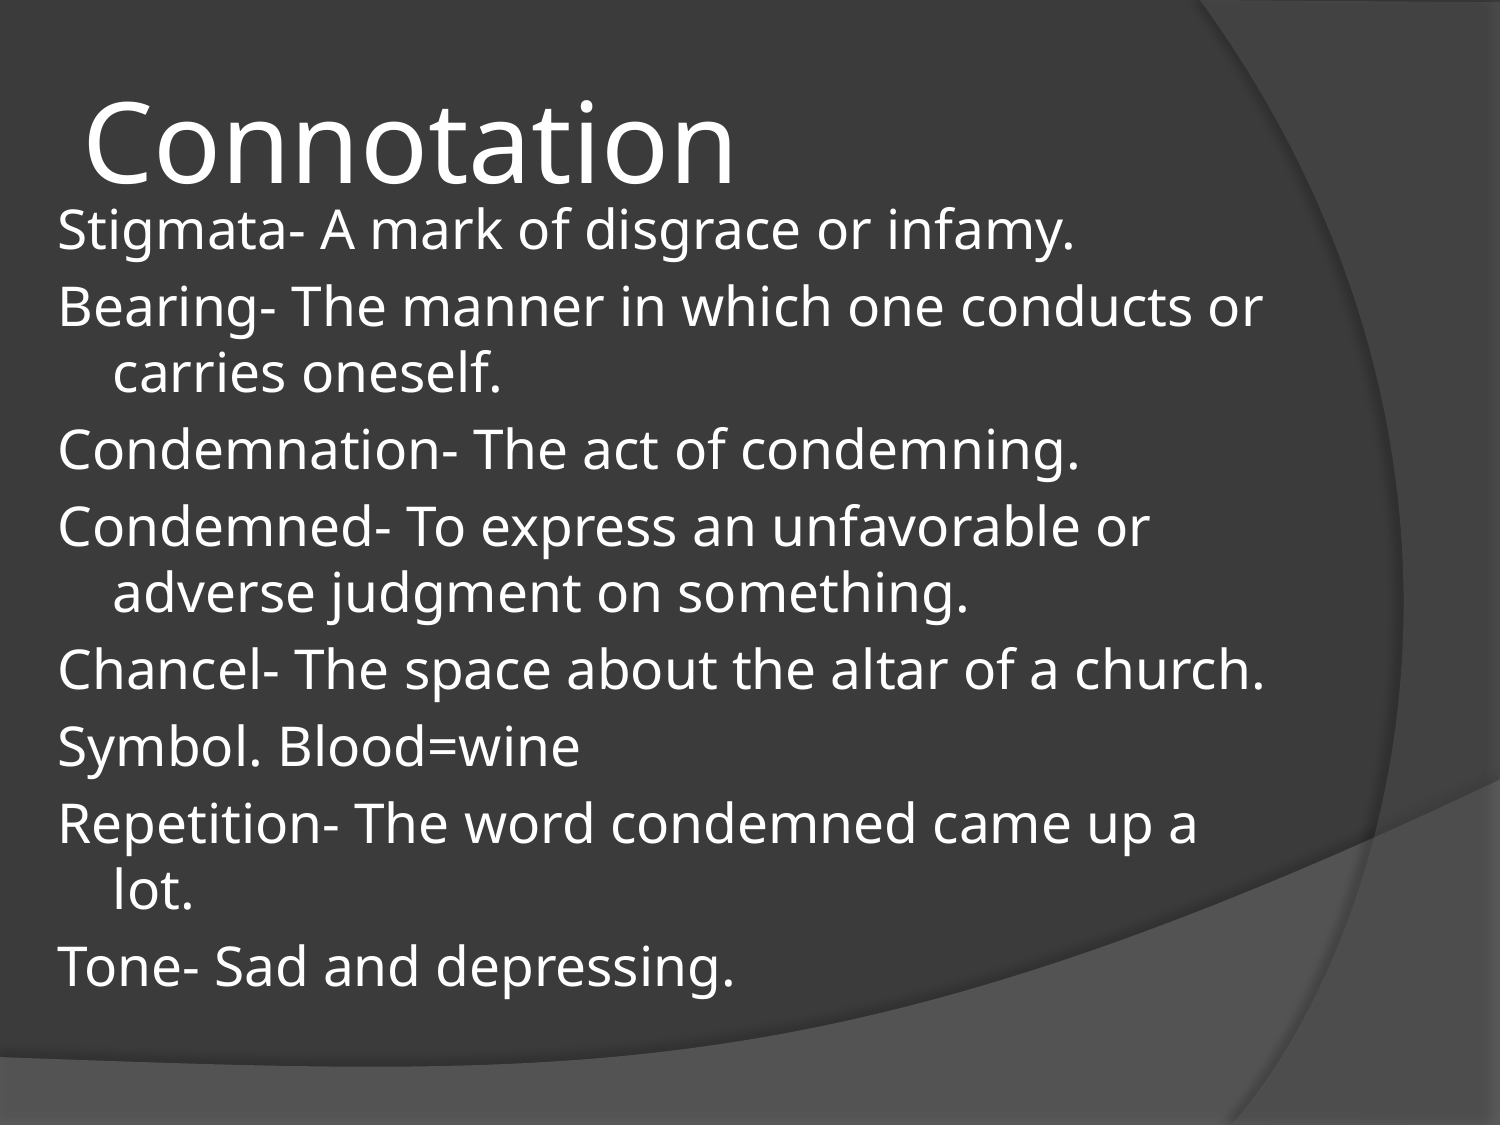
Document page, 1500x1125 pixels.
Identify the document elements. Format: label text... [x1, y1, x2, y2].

title Connotation [75, 45, 1300, 233]
list Stigmata- A mark of disgrace or infamy. Bearing- The manner in which one conducts or carries oneself. Condemnation- The act of condemning. Condemned- To express an unfavorable or adverse judgment on something. Chancel- The space about the altar of a church. Symbol. Blood=wine Repetition- The word condemned came up a lot. Tone- Sad and depressing. [37, 187, 1288, 1050]
